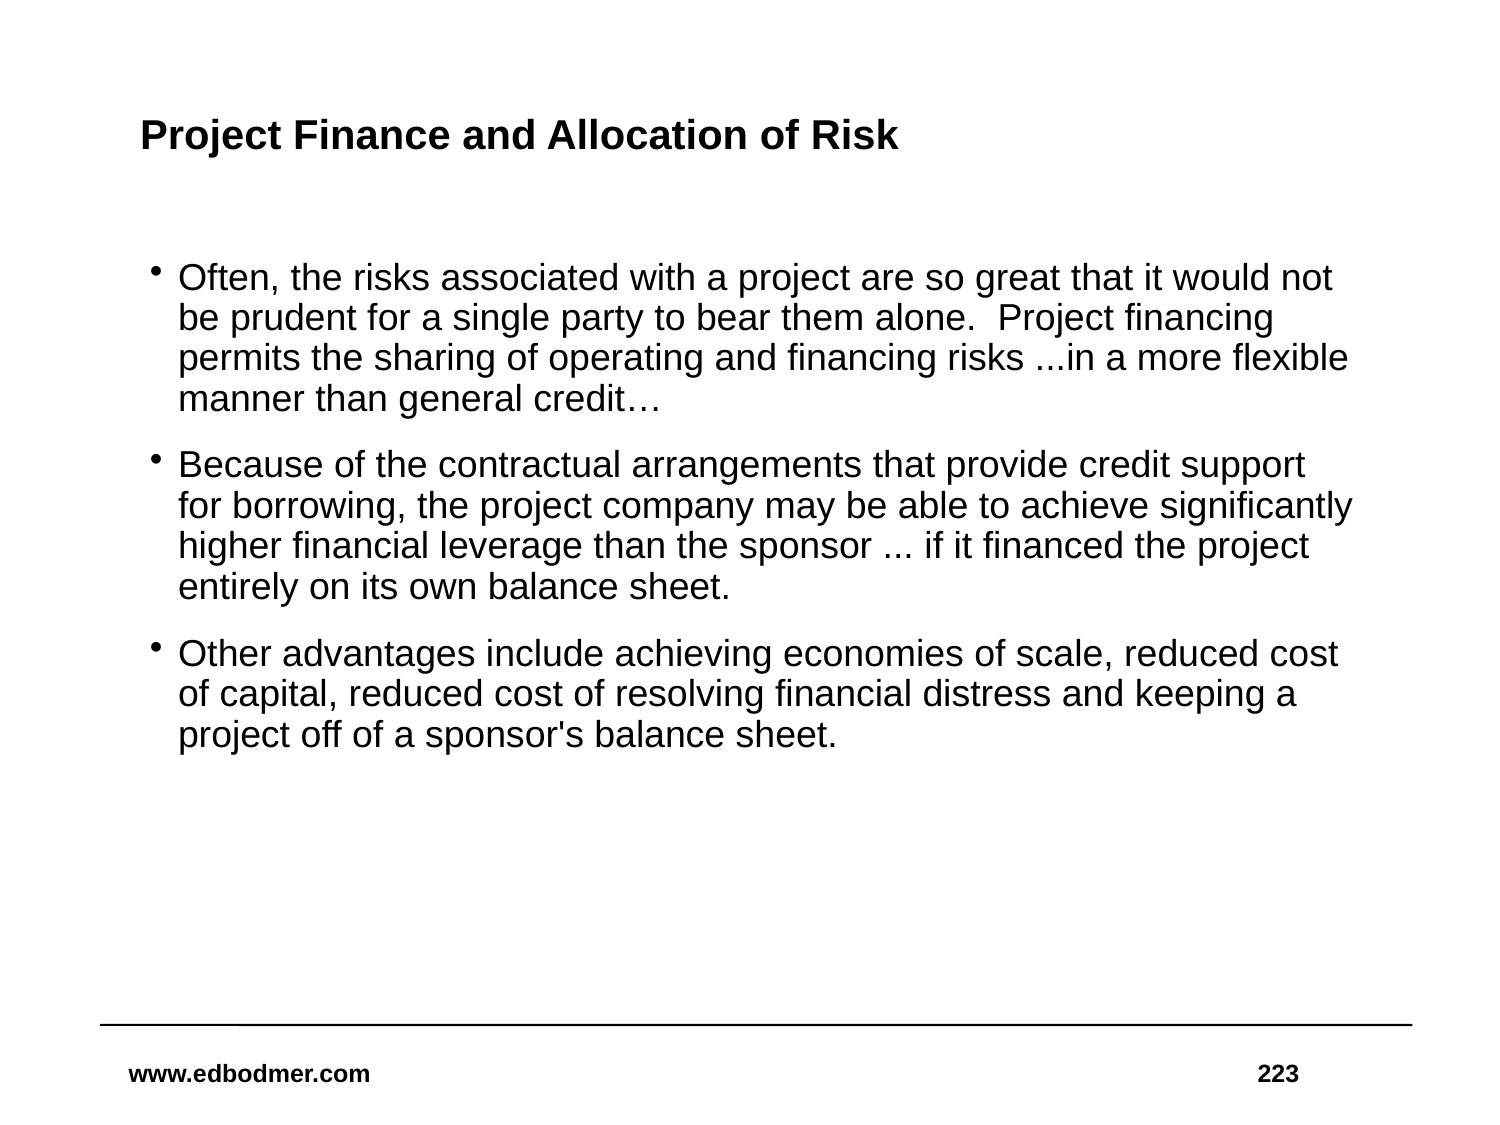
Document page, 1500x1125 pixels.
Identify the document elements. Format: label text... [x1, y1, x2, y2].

title Project Finance and Allocation of Risk [125, 99, 1288, 225]
list Often, the risks associated with a project are so great that it would not be prudent for a single party to bear them alone. Project financing permits the sharing of operating and financing risks ...in a more flexible manner than general credit… Because of the contractual arrangements that provide credit support for borrowing, the project company may be able to achieve significantly higher financial leverage than the sponsor ... if it financed the project entirely on its own balance sheet. Other advantages include achieving economies of scale, reduced cost of capital, reduced cost of resolving financial distress and keeping a project off of a sponsor's balance sheet. [125, 249, 1375, 1000]
